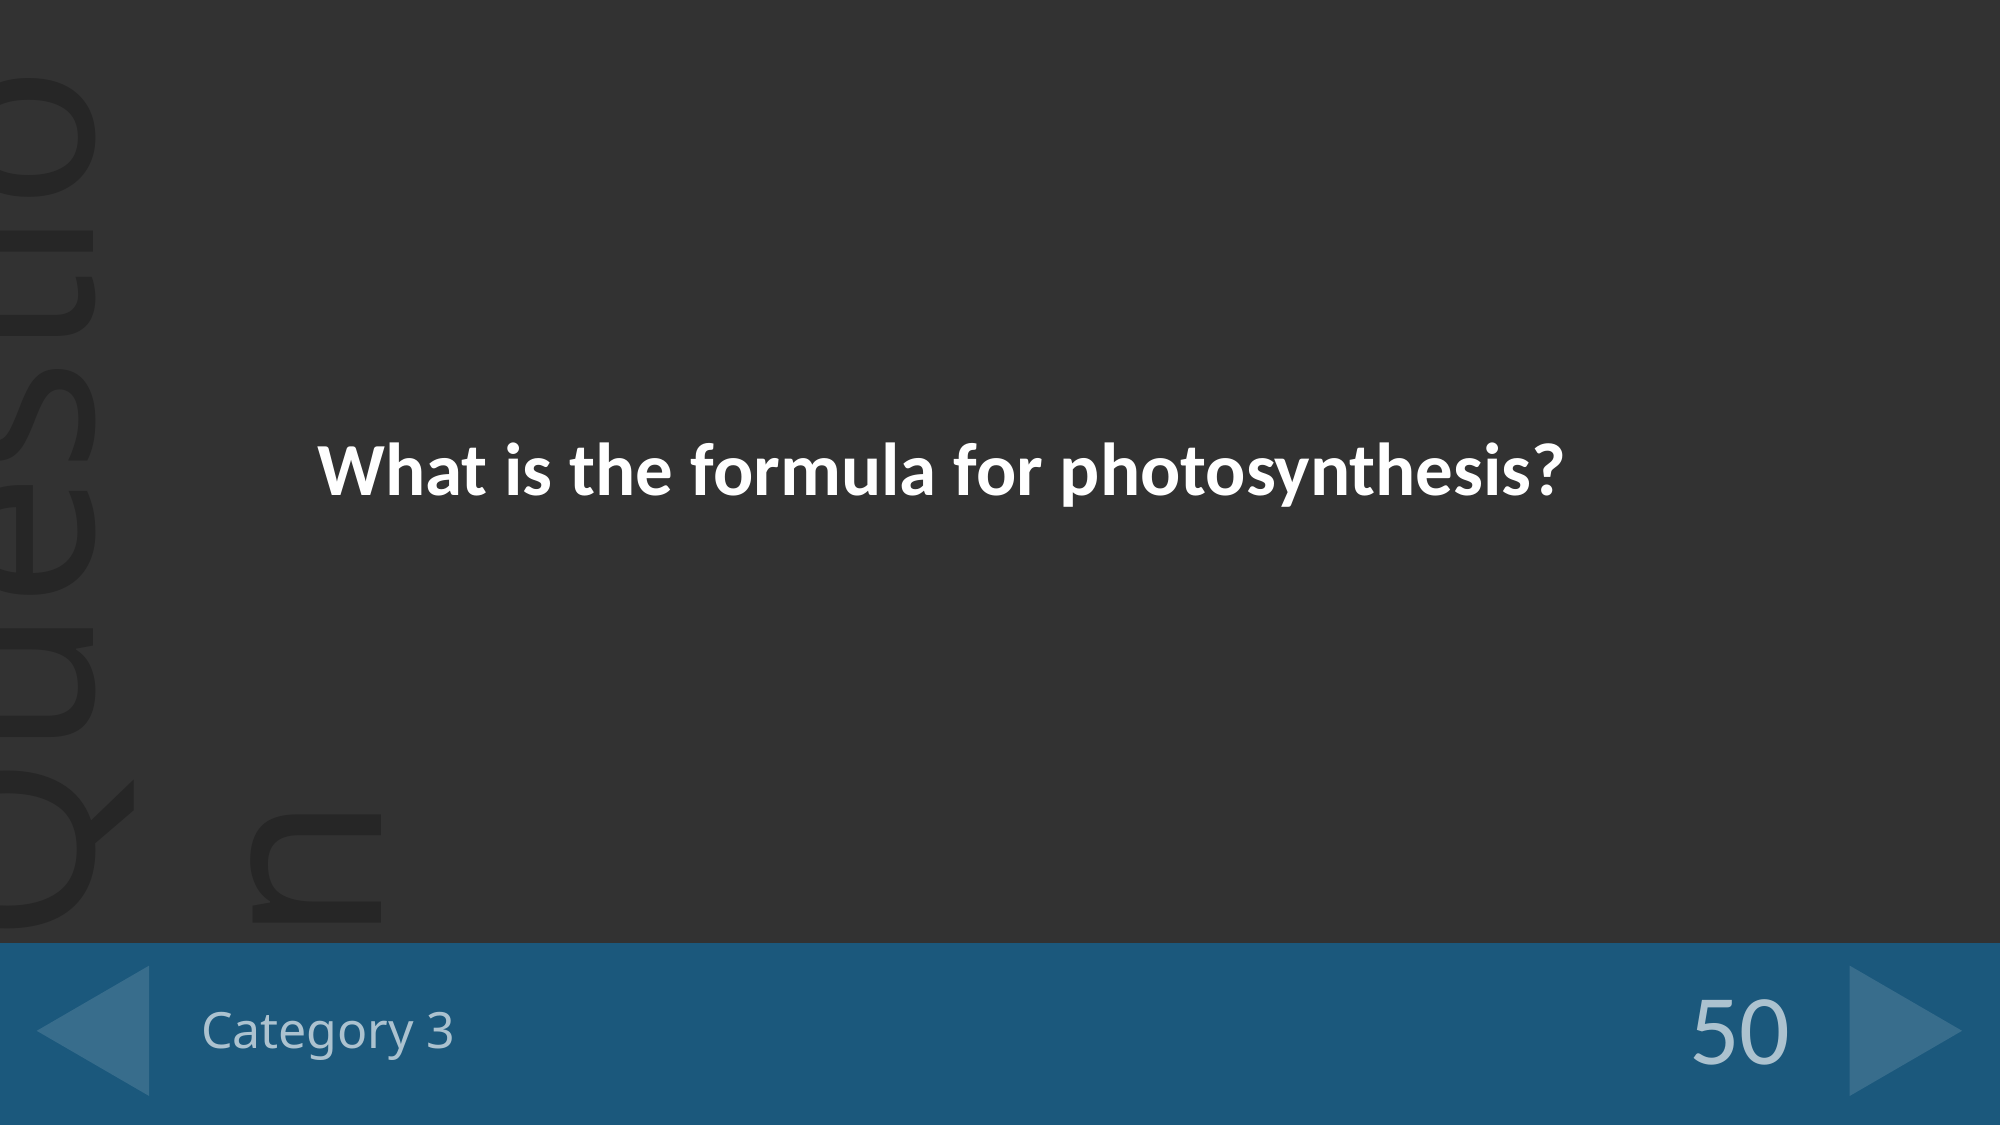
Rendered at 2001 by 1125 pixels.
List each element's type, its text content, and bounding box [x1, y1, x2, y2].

list 50 [1494, 967, 1806, 1097]
title Category 3 [185, 967, 1494, 1097]
list What is the formula for photosynthesis? [302, 307, 1760, 636]
